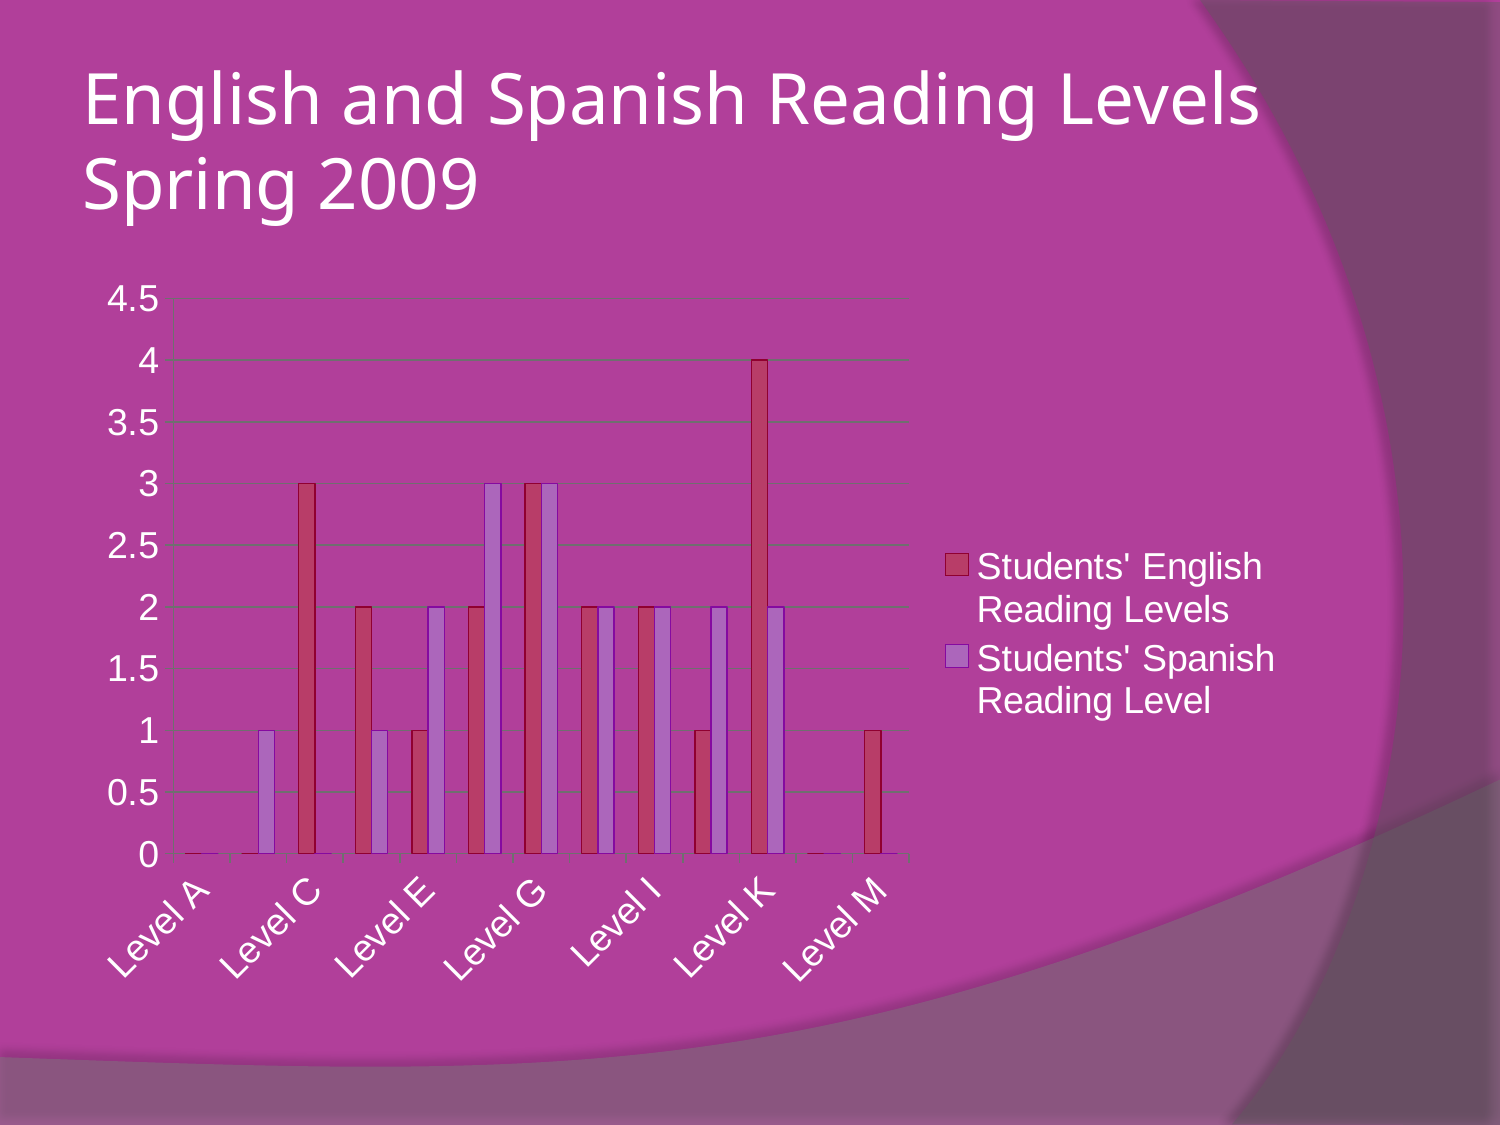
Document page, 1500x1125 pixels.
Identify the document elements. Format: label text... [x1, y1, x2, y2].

title English and Spanish Reading Levels Spring 2009 [75, 45, 1300, 233]
chart [74, 262, 1301, 1006]
